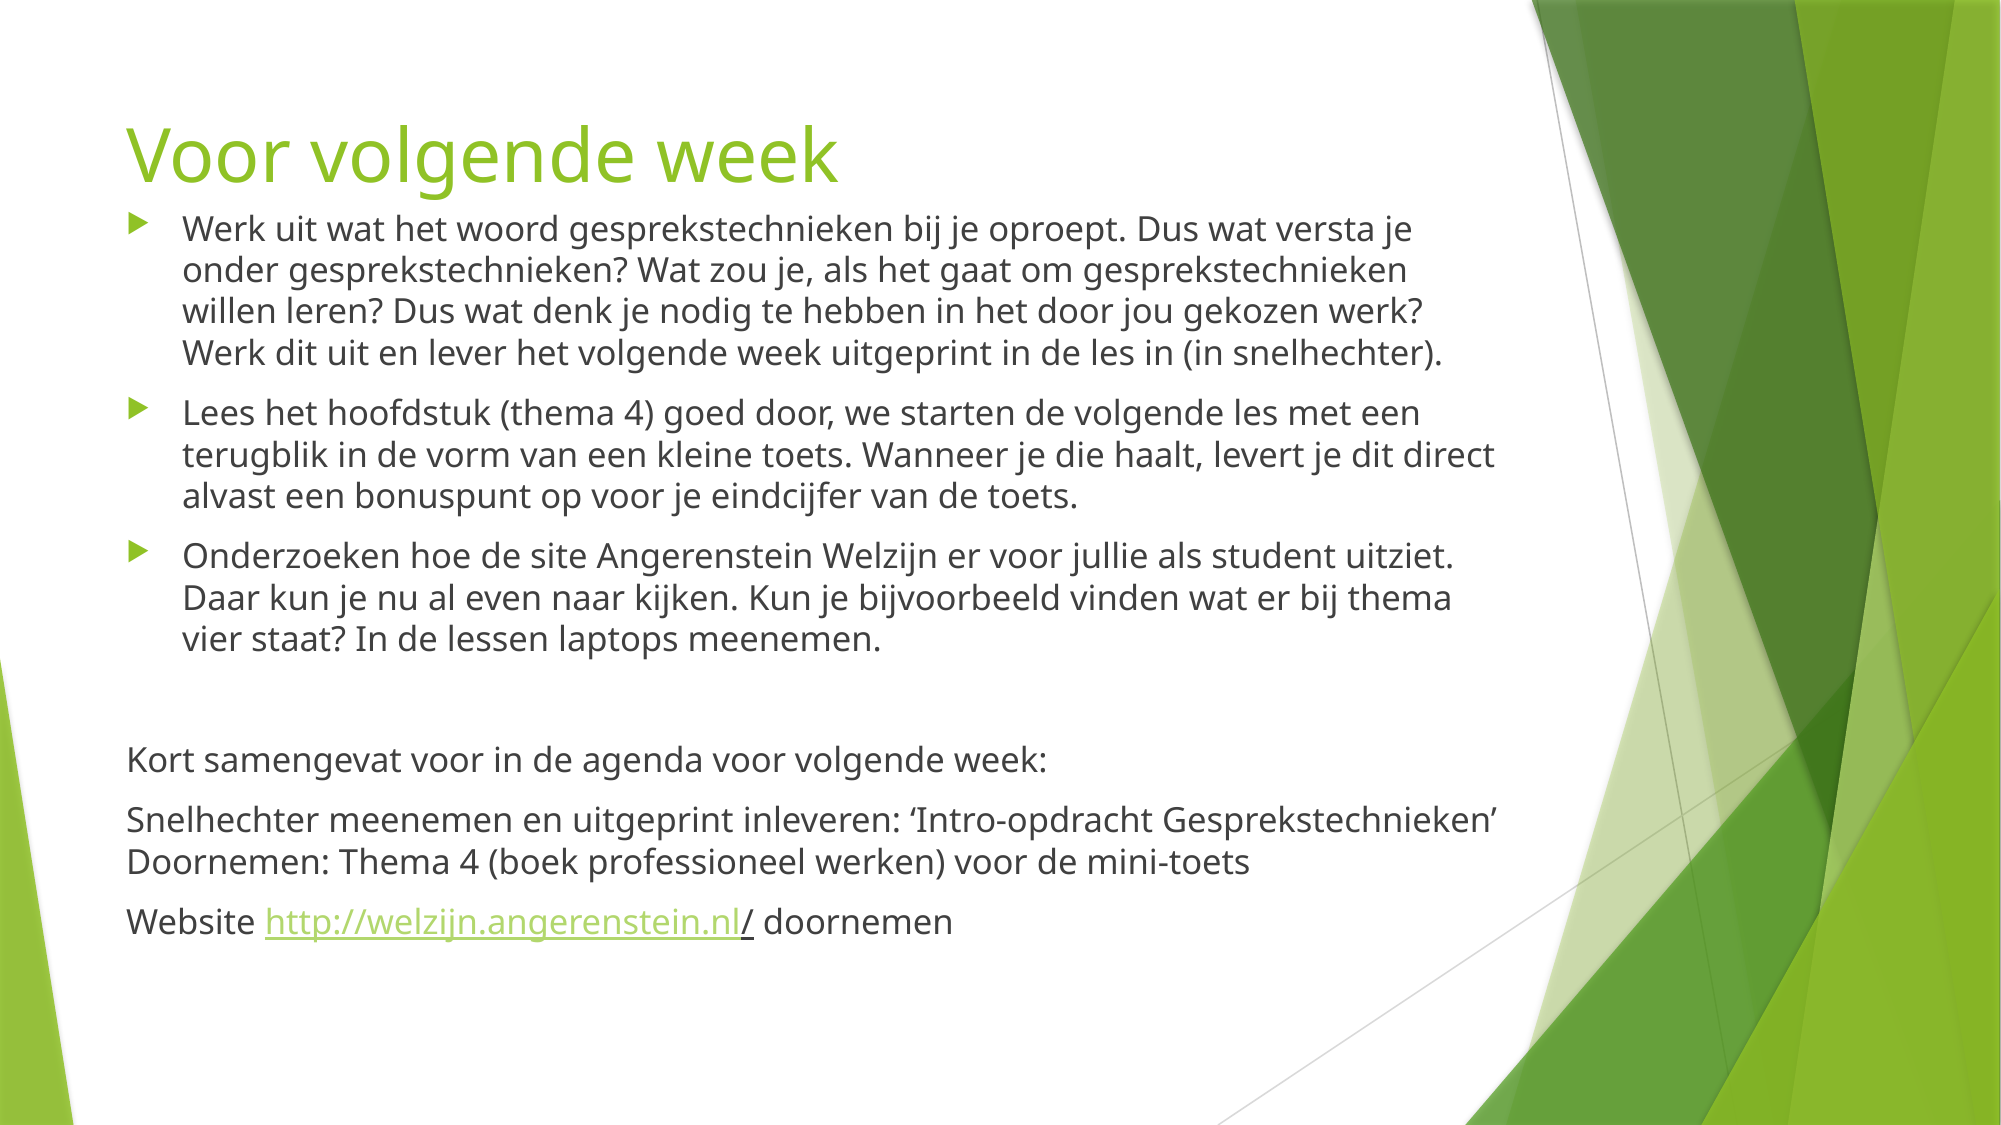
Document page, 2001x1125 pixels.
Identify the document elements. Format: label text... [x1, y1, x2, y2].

title Voor volgende week [111, 99, 1522, 199]
list Werk uit wat het woord gesprekstechnieken bij je oproept. Dus wat versta je onder gesprekstechnieken? Wat zou je, als het gaat om gesprekstechnieken willen leren? Dus wat denk je nodig te hebben in het door jou gekozen werk? Werk dit uit en lever het volgende week uitgeprint in de les in (in snelhechter). Lees het hoofdstuk (thema 4) goed door, we starten de volgende les met een terugblik in de vorm van een kleine toets. Wanneer je die haalt, levert je dit direct alvast een bonuspunt op voor je eindcijfer van de toets. Onderzoeken hoe de site Angerenstein Welzijn er voor jullie als student uitziet. Daar kun je nu al even naar kijken. Kun je bijvoorbeeld vinden wat er bij thema vier staat? In de lessen laptops meenemen. Kort samengevat voor in de agenda voor volgende week: Snelhechter meenemen en uitgeprint inleveren: ‘Intro-opdracht Gesprekstechnieken’ Doornemen: Thema 4 (boek professioneel werken) voor de mini-toets Website http://welzijn.angerenstein.nl/ doornemen [111, 199, 1522, 989]
